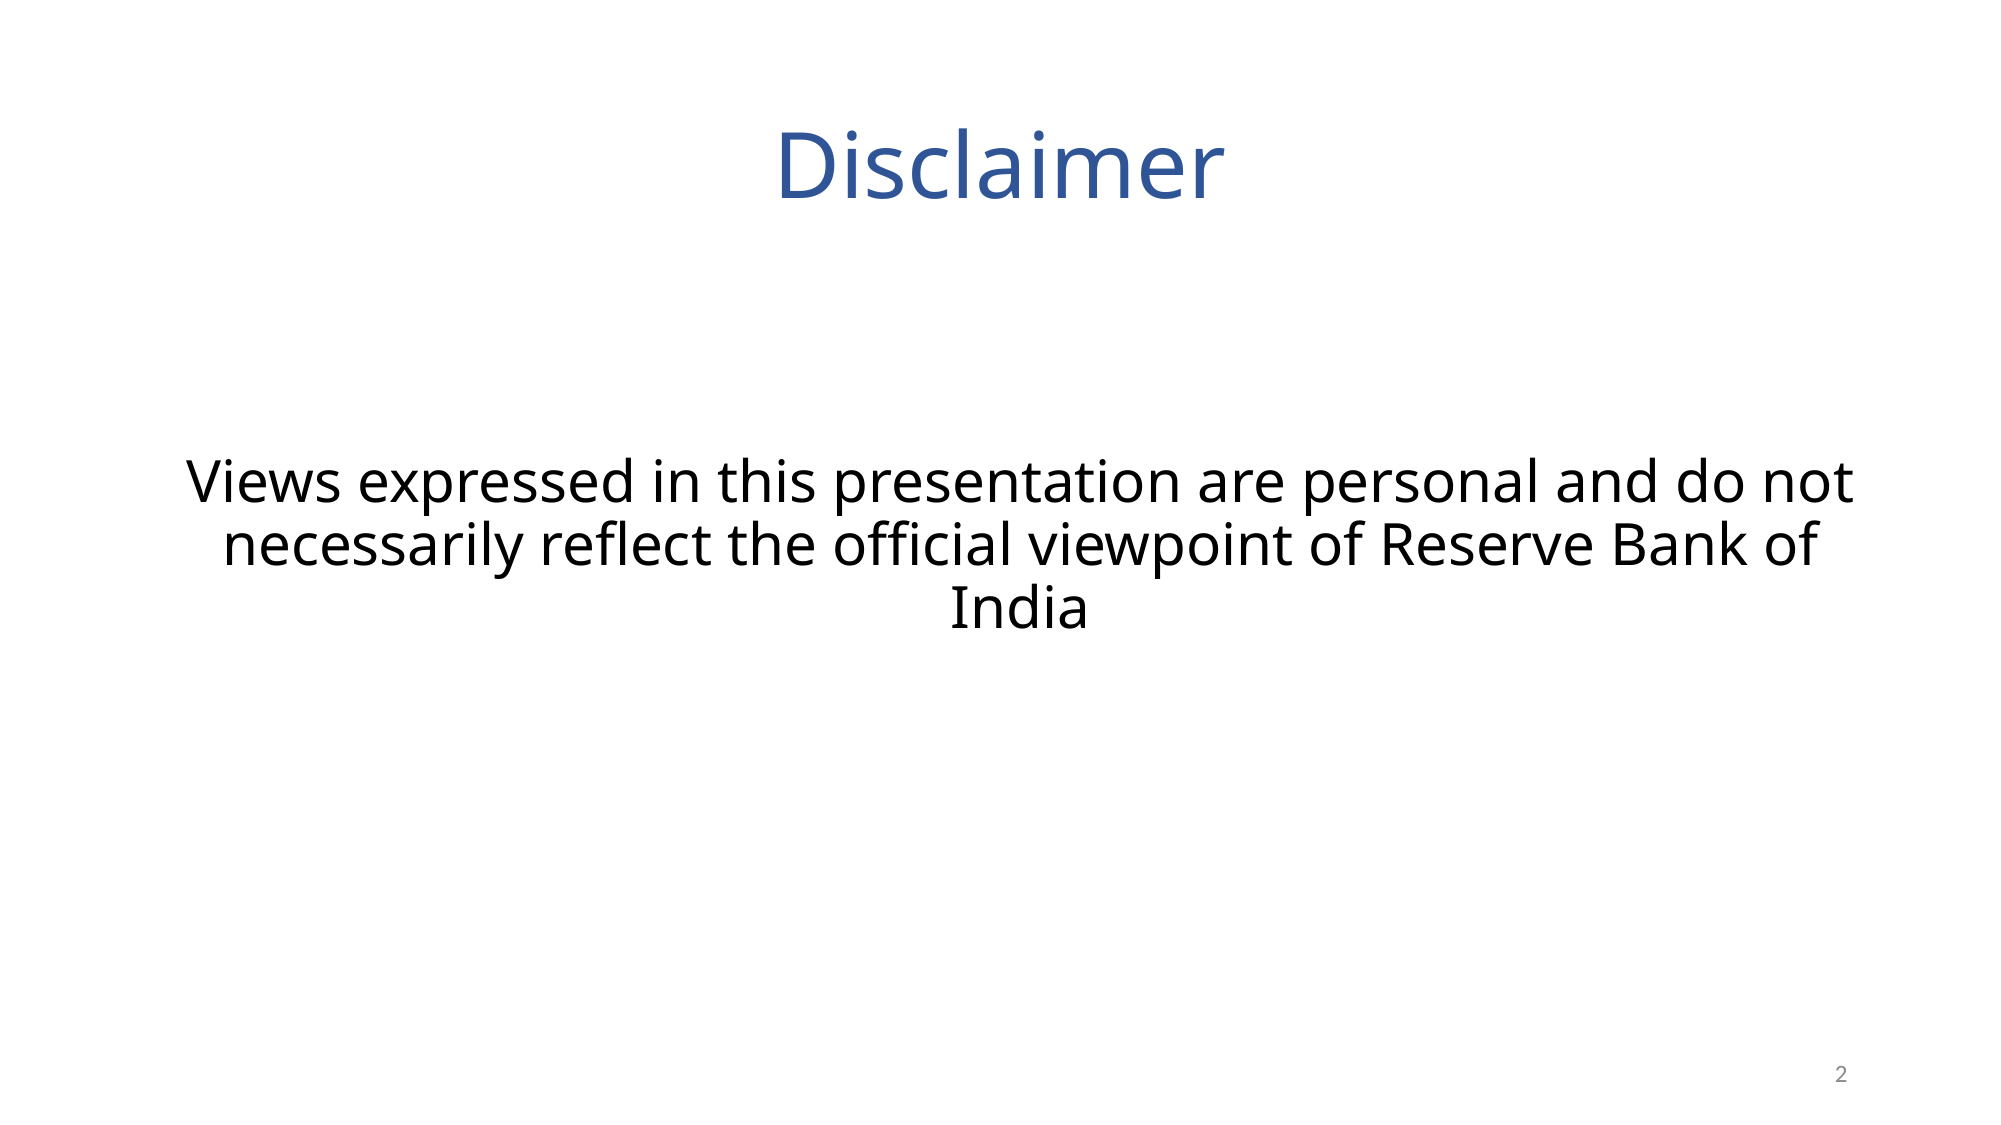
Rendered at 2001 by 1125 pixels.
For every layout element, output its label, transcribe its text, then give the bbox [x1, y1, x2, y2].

list Views expressed in this presentation are personal and do not necessarily reflect the official viewpoint of Reserve Bank of India [157, 444, 1883, 1125]
slide_number 2 [1412, 1042, 1863, 1103]
title Disclaimer [137, 59, 1863, 278]
